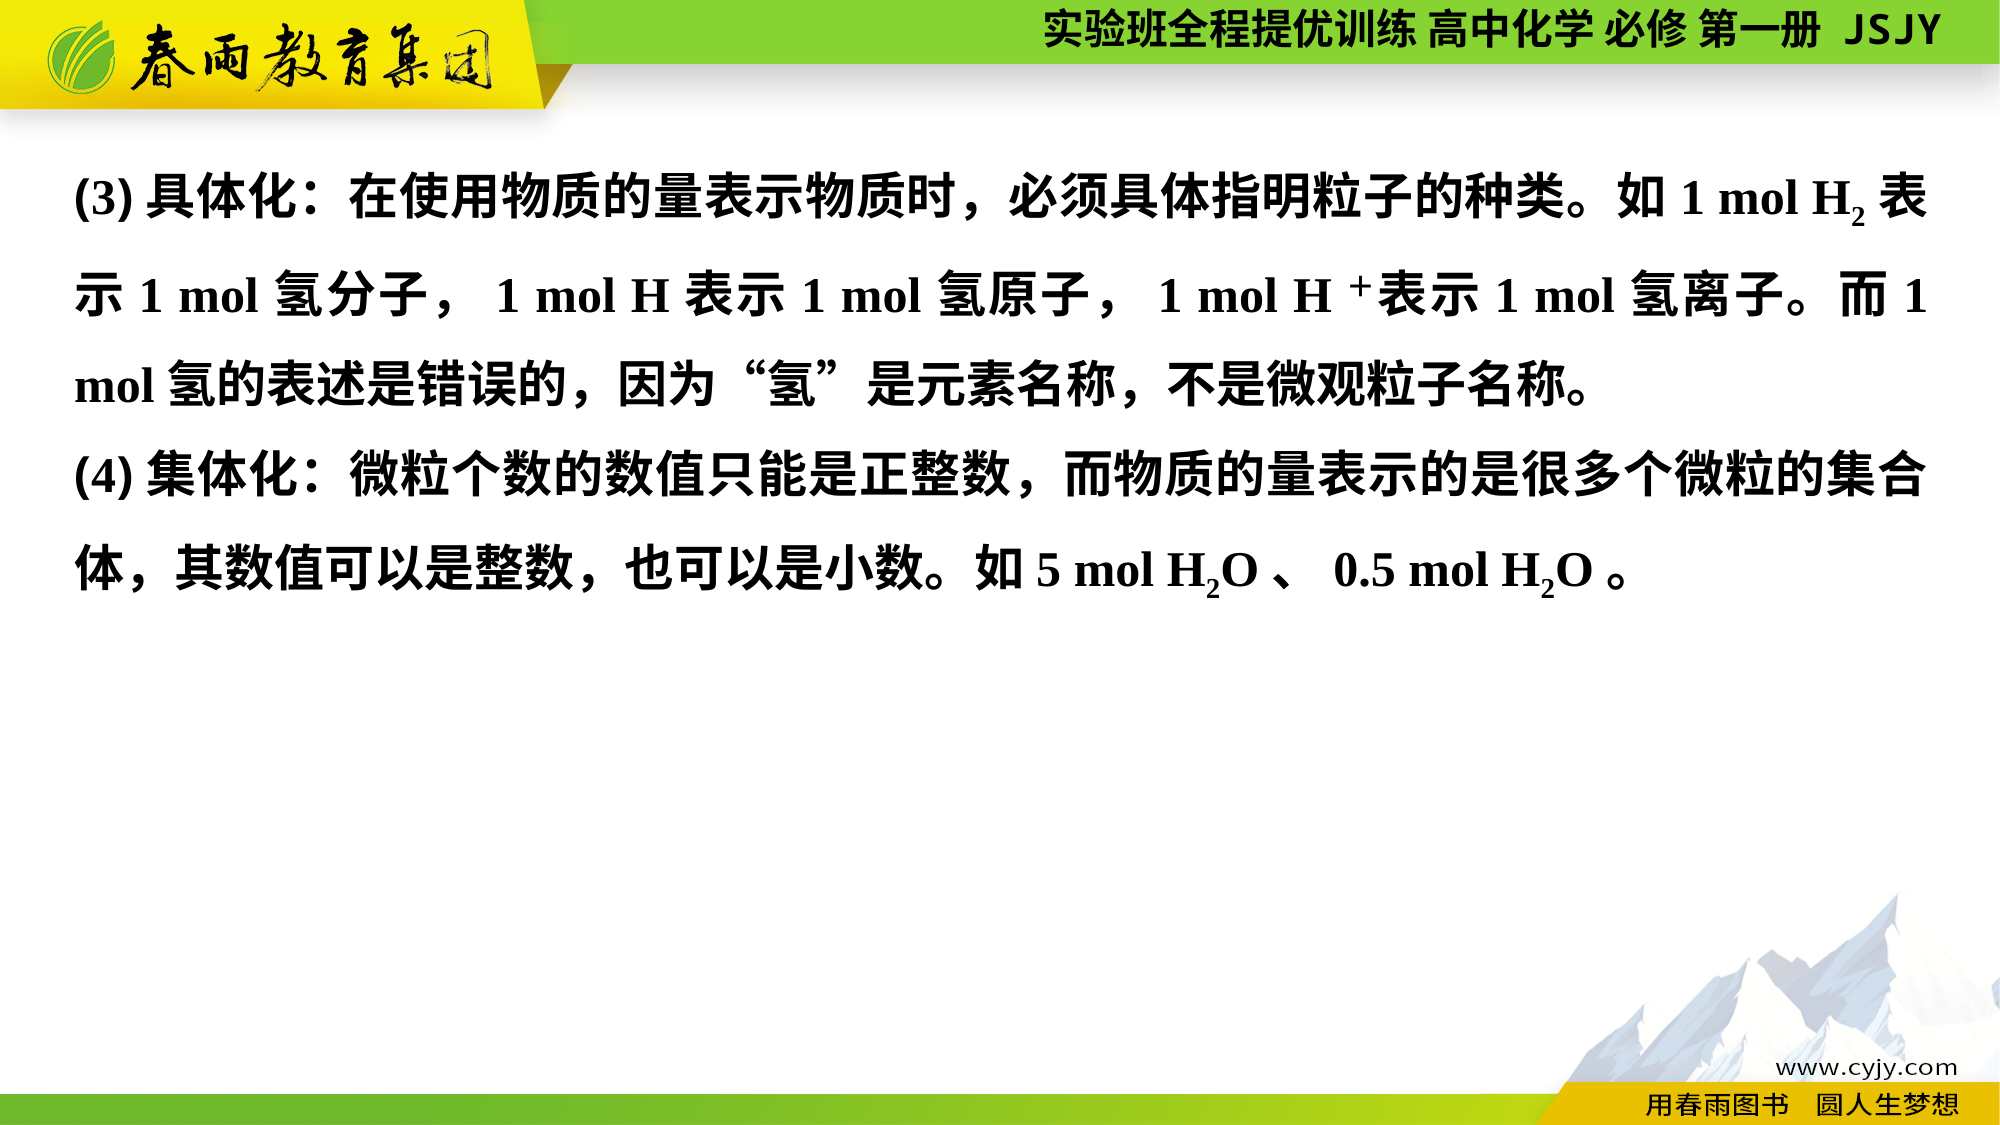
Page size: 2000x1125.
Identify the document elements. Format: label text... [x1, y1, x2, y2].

picture [0, 0, 2000, 1125]
list (3)具体化：在使用物质的量表示物质时，必须具体指明粒子的种类。如1 mol H2表示1 mol氢分子，1 mol H表示1 mol氢原子，1 mol H＋表示1 mol氢离子。而1 mol氢的表述是错误的，因为“氢”是元素名称，不是微观粒子名称。 (4)集体化：微粒个数的数值只能是正整数，而物质的量表示的是很多个微粒的集合体，其数值可以是整数，也可以是小数。如5 mol H2O、0.5 mol H2O。 [59, 122, 1944, 592]
